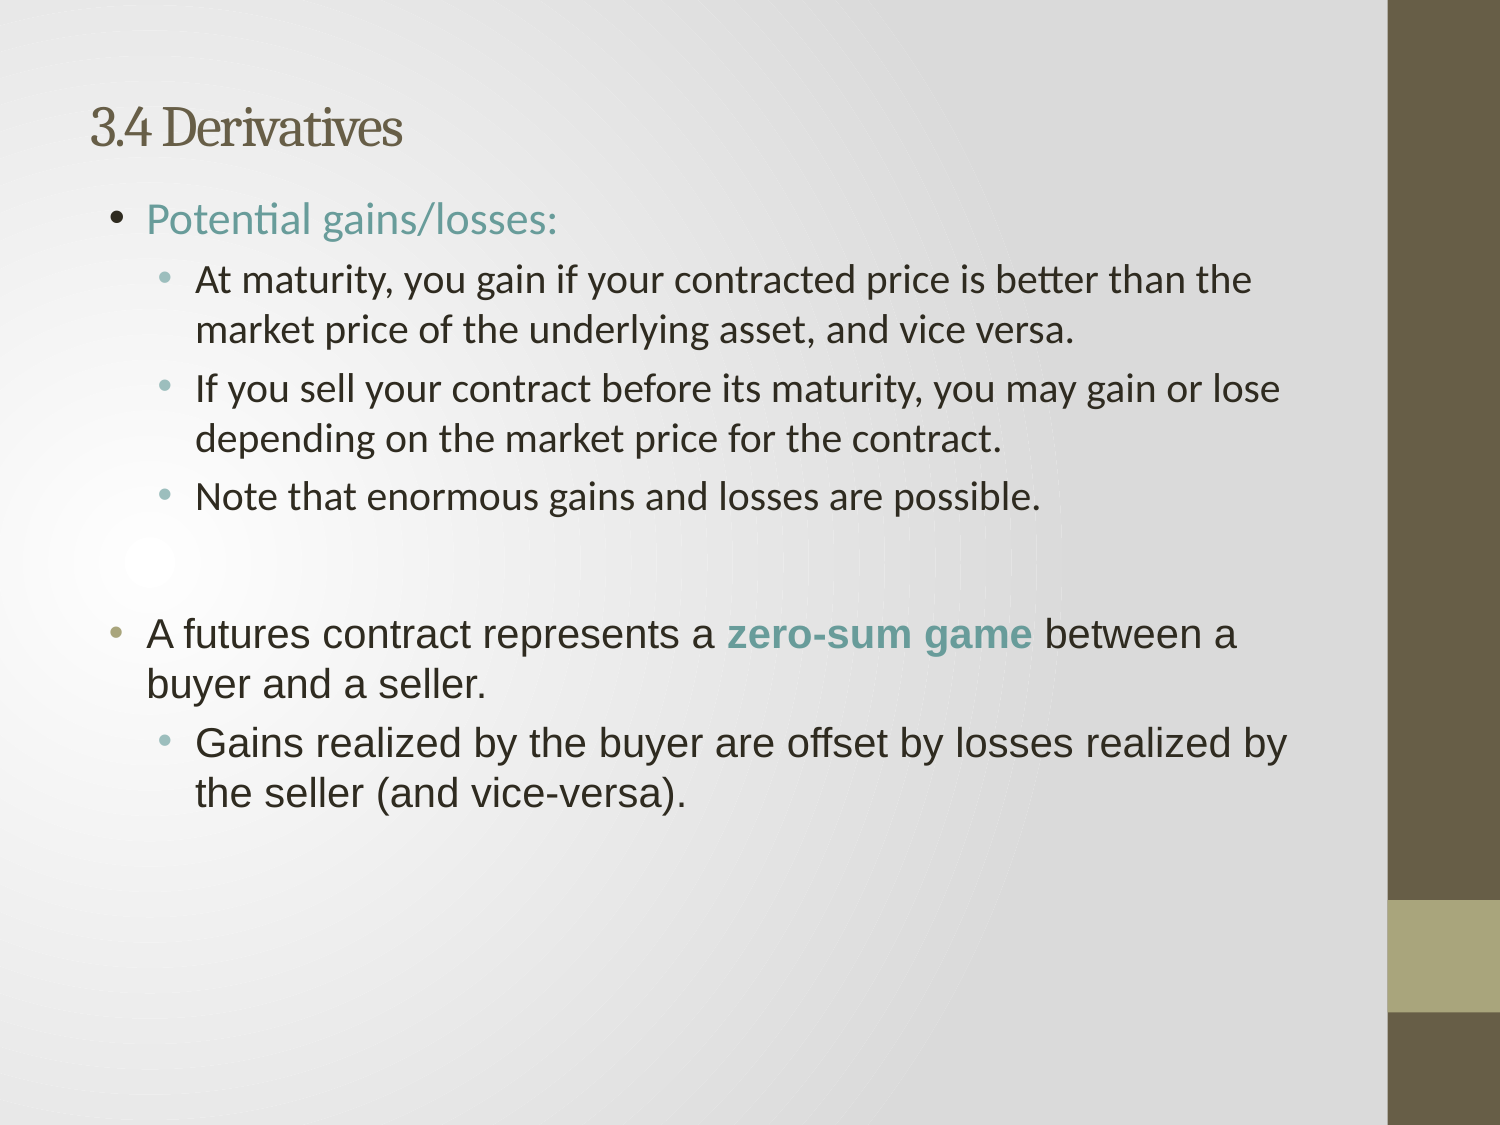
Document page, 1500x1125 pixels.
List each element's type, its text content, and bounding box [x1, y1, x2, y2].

list Potential gains/losses: At maturity, you gain if your contracted price is better than the market price of the underlying asset, and vice versa. If you sell your contract before its maturity, you may gain or lose depending on the market price for the contract. Note that enormous gains and losses are possible. A futures contract represents a zero-sum game between a buyer and a seller. Gains realized by the buyer are offset by losses realized by the seller (and vice-versa). [75, 181, 1325, 1050]
title 3.4 Derivatives [75, 45, 1325, 181]
